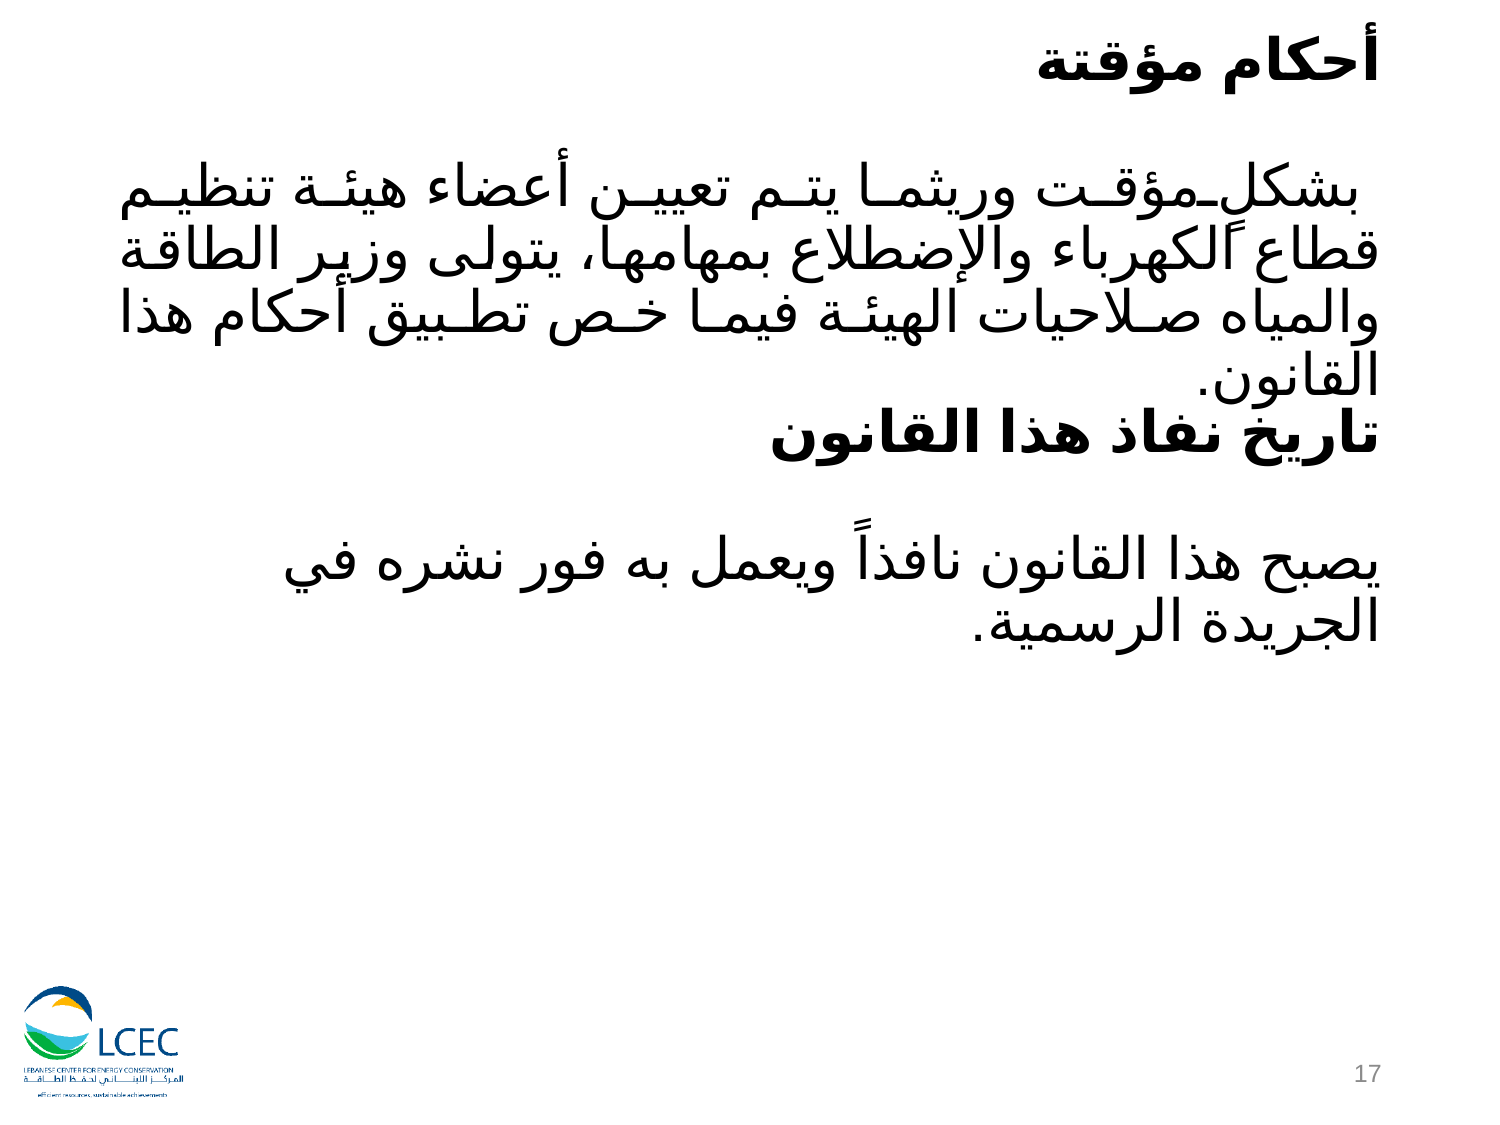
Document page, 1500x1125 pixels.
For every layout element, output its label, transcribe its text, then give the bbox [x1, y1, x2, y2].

text_box تاريخ نفاذ هذا القانون [103, 372, 1397, 496]
picture [22, 986, 184, 1099]
list بشكلٍ مؤقت وريثما يتم تعيين أعضاء هيئة تنظيم قطاع الكهرباء والإضطلاع بمهامها، يتولى وزير الطاقة والمياه صلاحيات الهيئة فيما خص تطبيق أحكام هذا القانون. [103, 148, 1397, 372]
text_box يصبح هذا القانون نافذاً ويعمل به فور نشره في الجريدة الرسمية. [103, 521, 1397, 753]
title أحكام مؤقتة [103, 0, 1397, 123]
slide_number 17 [1059, 1042, 1397, 1103]
